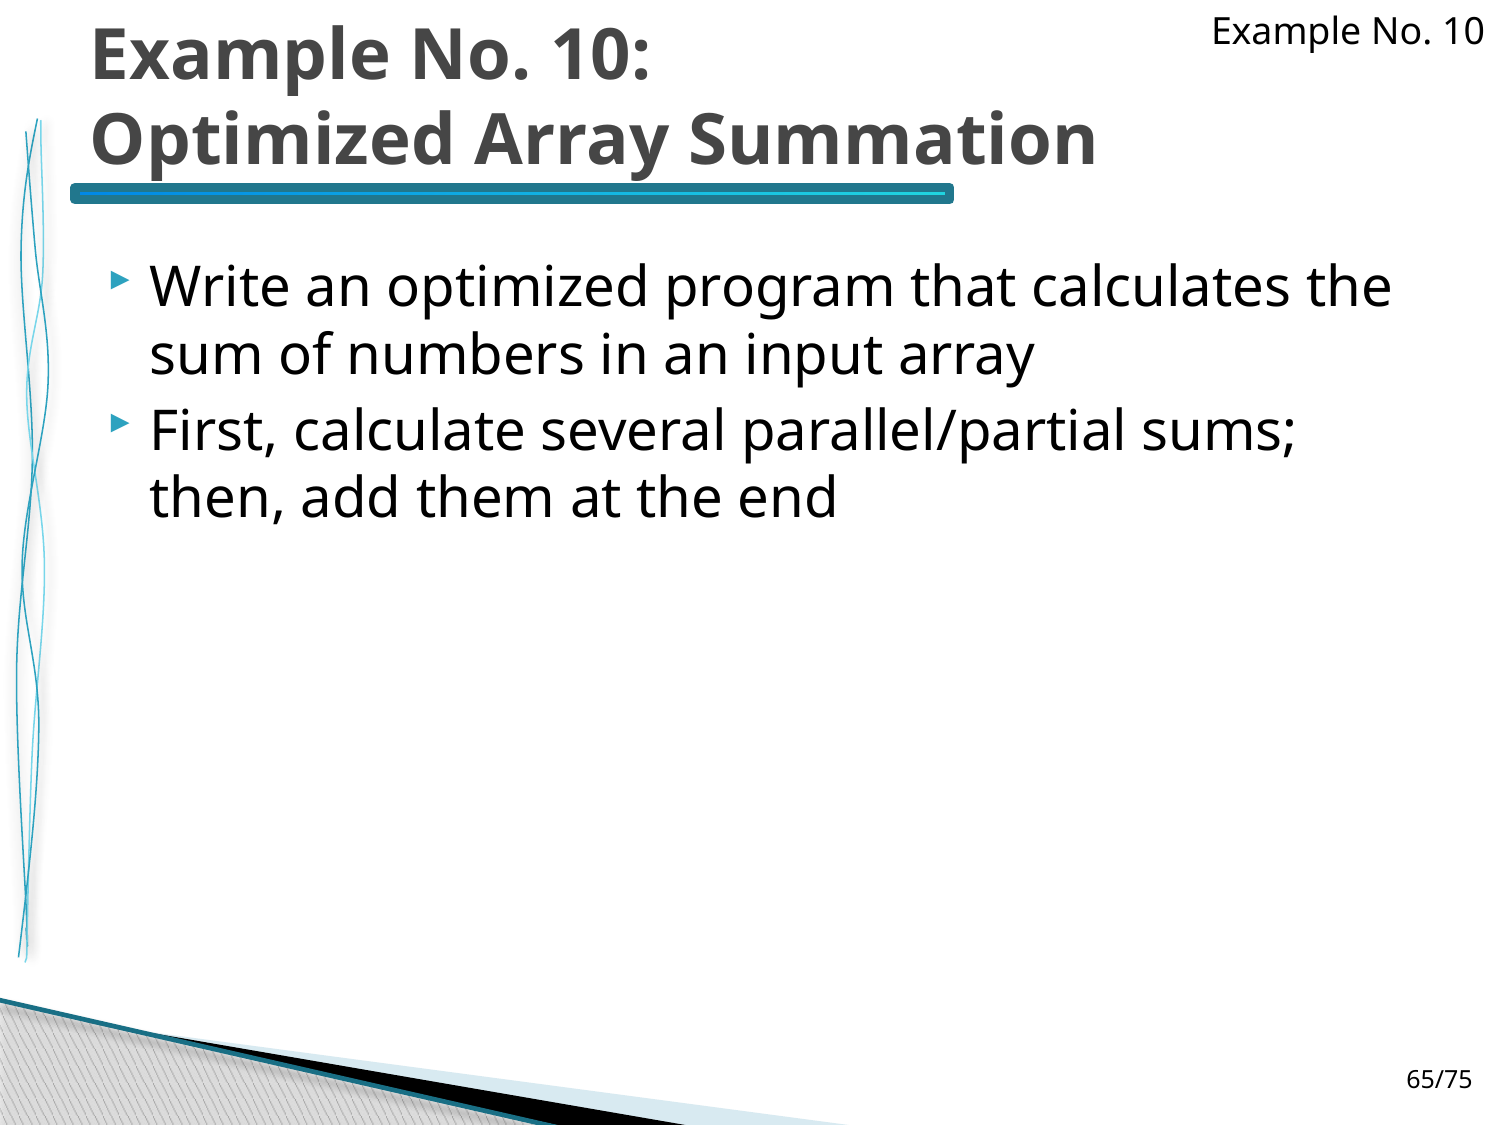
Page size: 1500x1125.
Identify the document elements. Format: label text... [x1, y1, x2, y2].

title Example No. 10: Optimized Array Summation [75, 0, 1188, 188]
list Write an optimized program that calculates the sum of numbers in an input array First, calculate several parallel/partial sums; then, add them at the end [75, 243, 1425, 986]
list Example No. 10 [1074, 0, 1500, 63]
